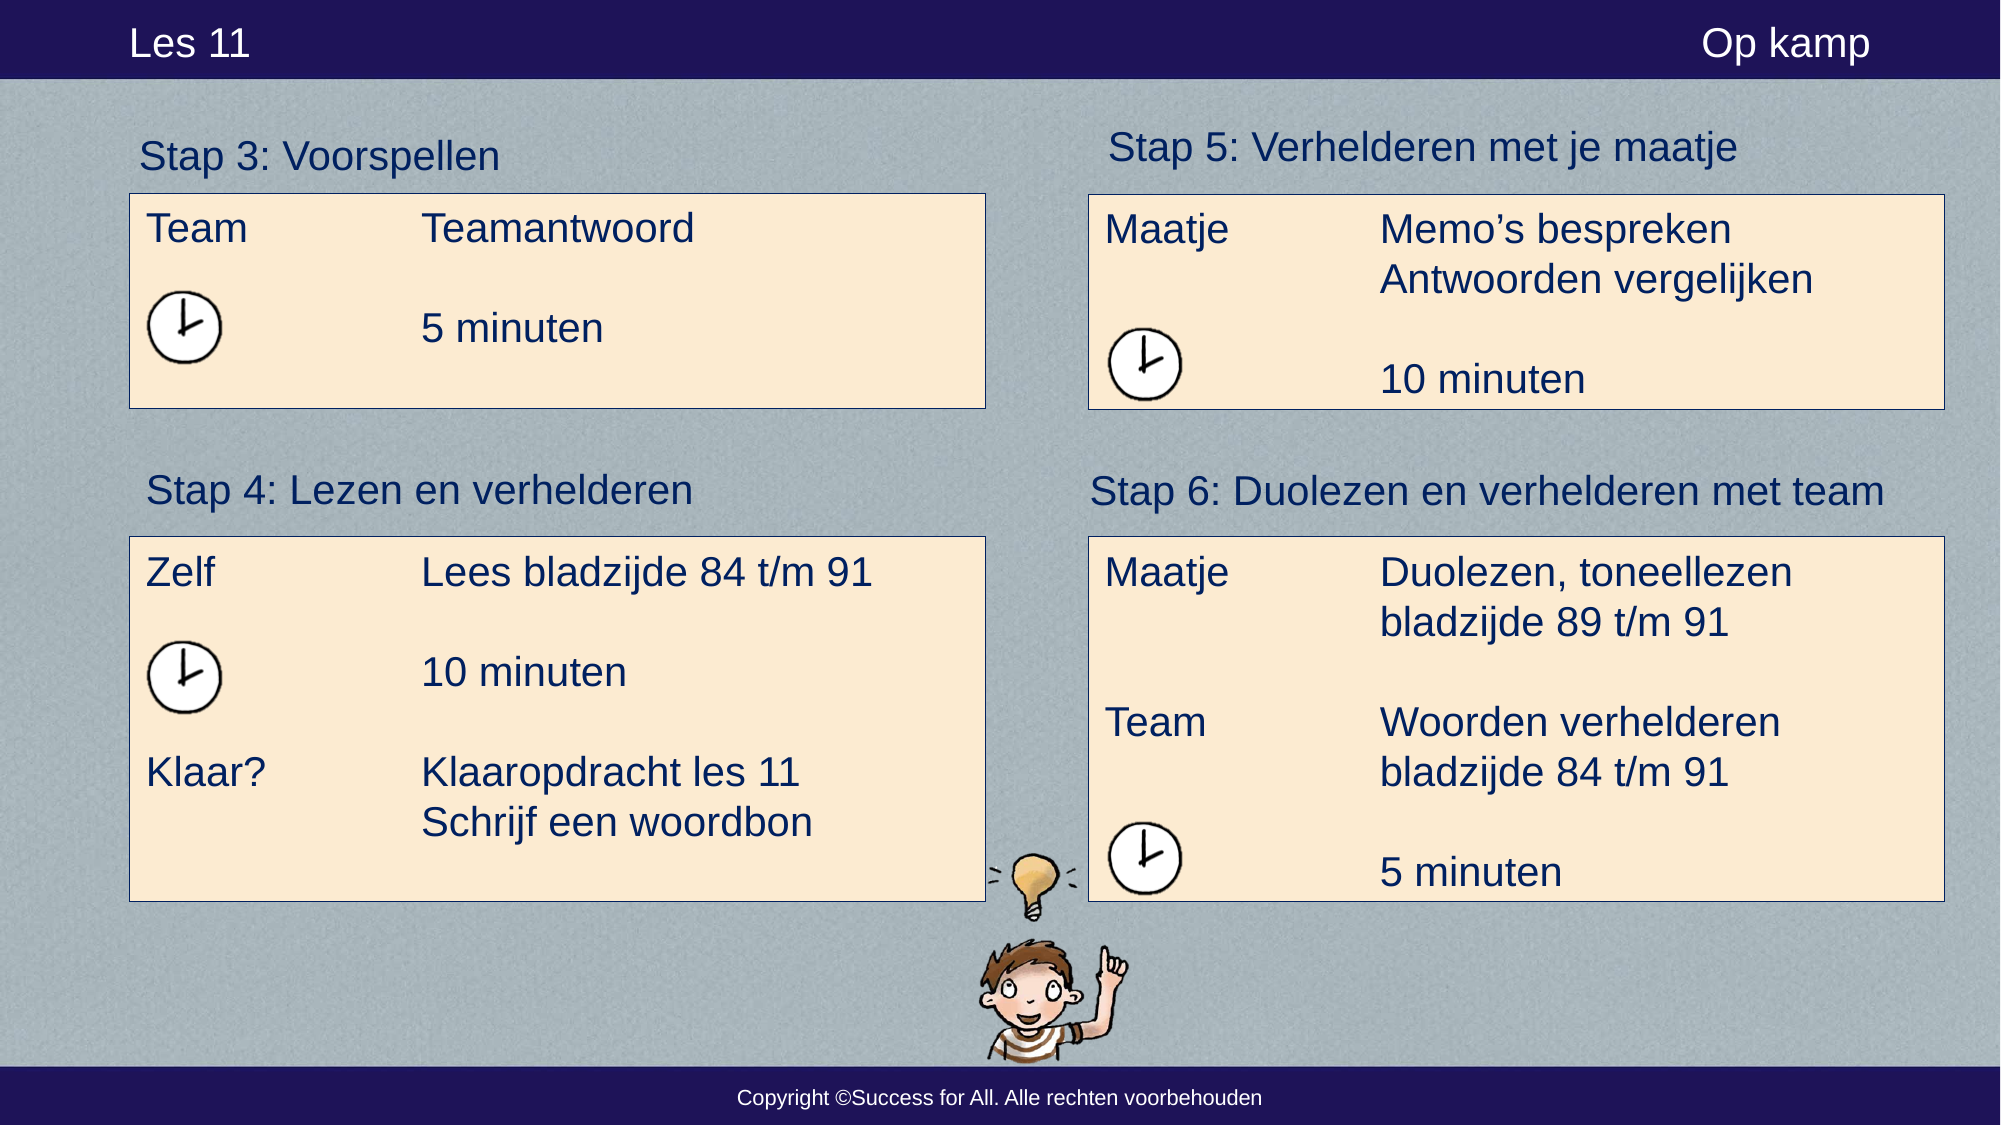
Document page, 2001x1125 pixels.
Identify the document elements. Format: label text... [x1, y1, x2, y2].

text_box Maatje Memo’s bespreken Antwoorden vergelijken 10 minuten [1088, 194, 1945, 410]
text_box Maatje Duolezen, toneellezen bladzijde 89 t/m 91 Team Woorden verhelderen bladzijde 84 t/m 91 5 minuten [1088, 536, 1945, 902]
text_box Stap 5: Verhelderen met je maatje [1058, 112, 1945, 178]
text_box Stap 4: Lezen en verhelderen [130, 455, 924, 521]
text_box Stap 6: Duolezen en verhelderen met team [1074, 456, 1914, 522]
text_box Copyright ©Success for All. Alle rechten voorbehouden [0, 1076, 2000, 1125]
text_box Zelf Lees bladzijde 84 t/m 91 10 minuten Klaar? Klaaropdracht les 11 Schrijf een woordbon [129, 536, 986, 902]
text_box Stap 3: Voorspellen [124, 120, 917, 186]
text_box Les 11 [114, 8, 354, 73]
picture [0, 0, 2001, 1125]
text_box Team Teamantwoord 5 minuten [129, 193, 986, 409]
text_box Op kamp [999, 8, 1886, 73]
